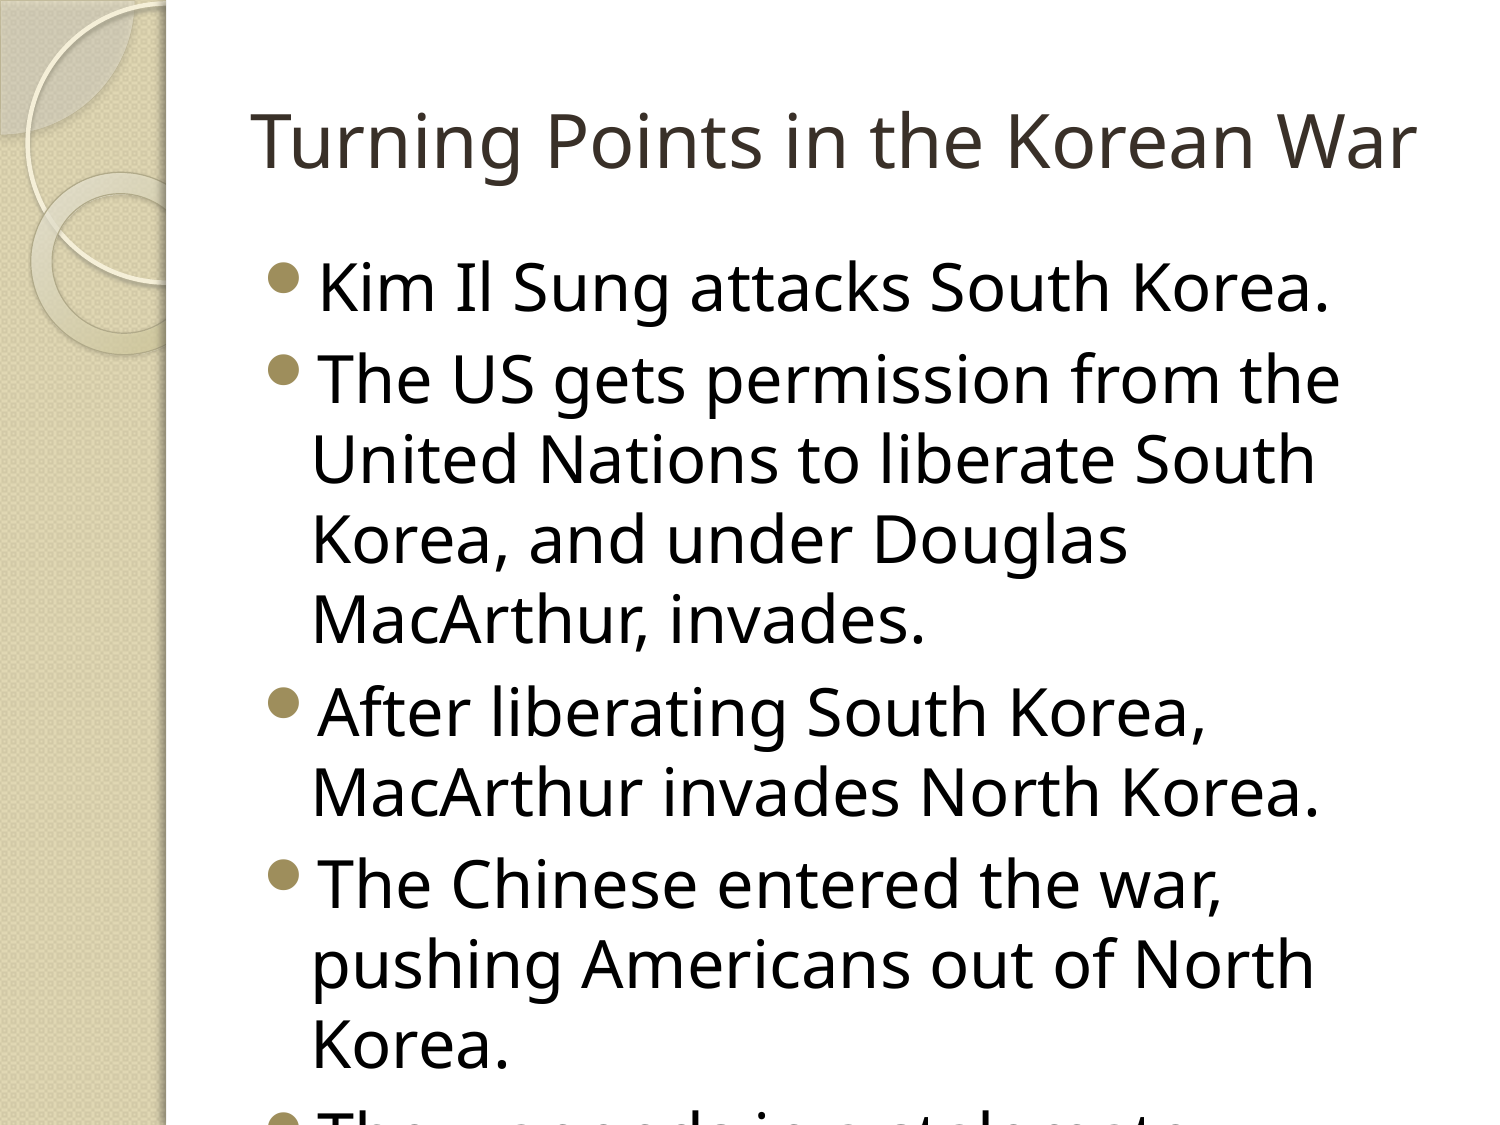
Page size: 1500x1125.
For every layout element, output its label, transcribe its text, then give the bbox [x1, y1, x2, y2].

list Kim Il Sung attacks South Korea. The US gets permission from the United Nations to liberate South Korea, and under Douglas MacArthur, invades. After liberating South Korea, MacArthur invades North Korea. The Chinese entered the war, pushing Americans out of North Korea. The war ends in a stalemate. [235, 237, 1466, 1025]
title Turning Points in the Korean War [235, 45, 1466, 233]
